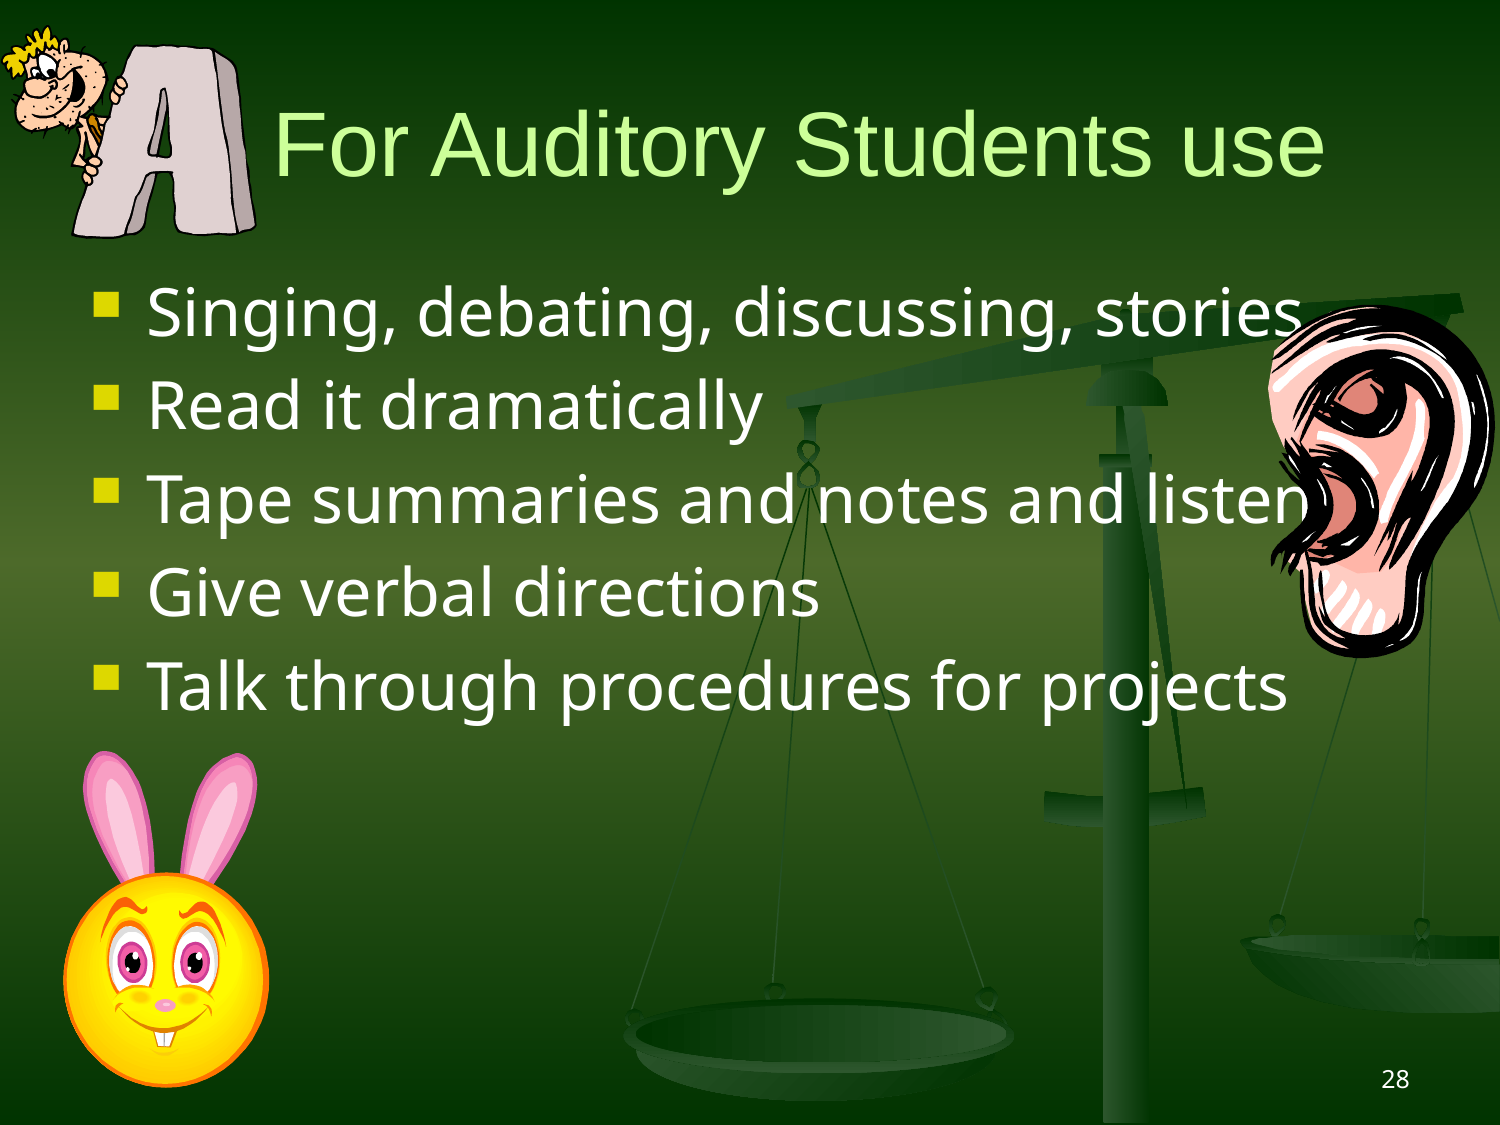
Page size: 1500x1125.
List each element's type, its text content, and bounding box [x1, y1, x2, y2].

list Singing, debating, discussing, stories Read it dramatically Tape summaries and notes and listen Give verbal directions Talk through procedures for projects [74, 262, 1426, 1006]
picture [0, 24, 257, 242]
picture [1262, 299, 1500, 664]
title For Auditory Students use [262, 45, 1426, 234]
slide_number 28 [1074, 1029, 1426, 1106]
picture [62, 749, 271, 1089]
